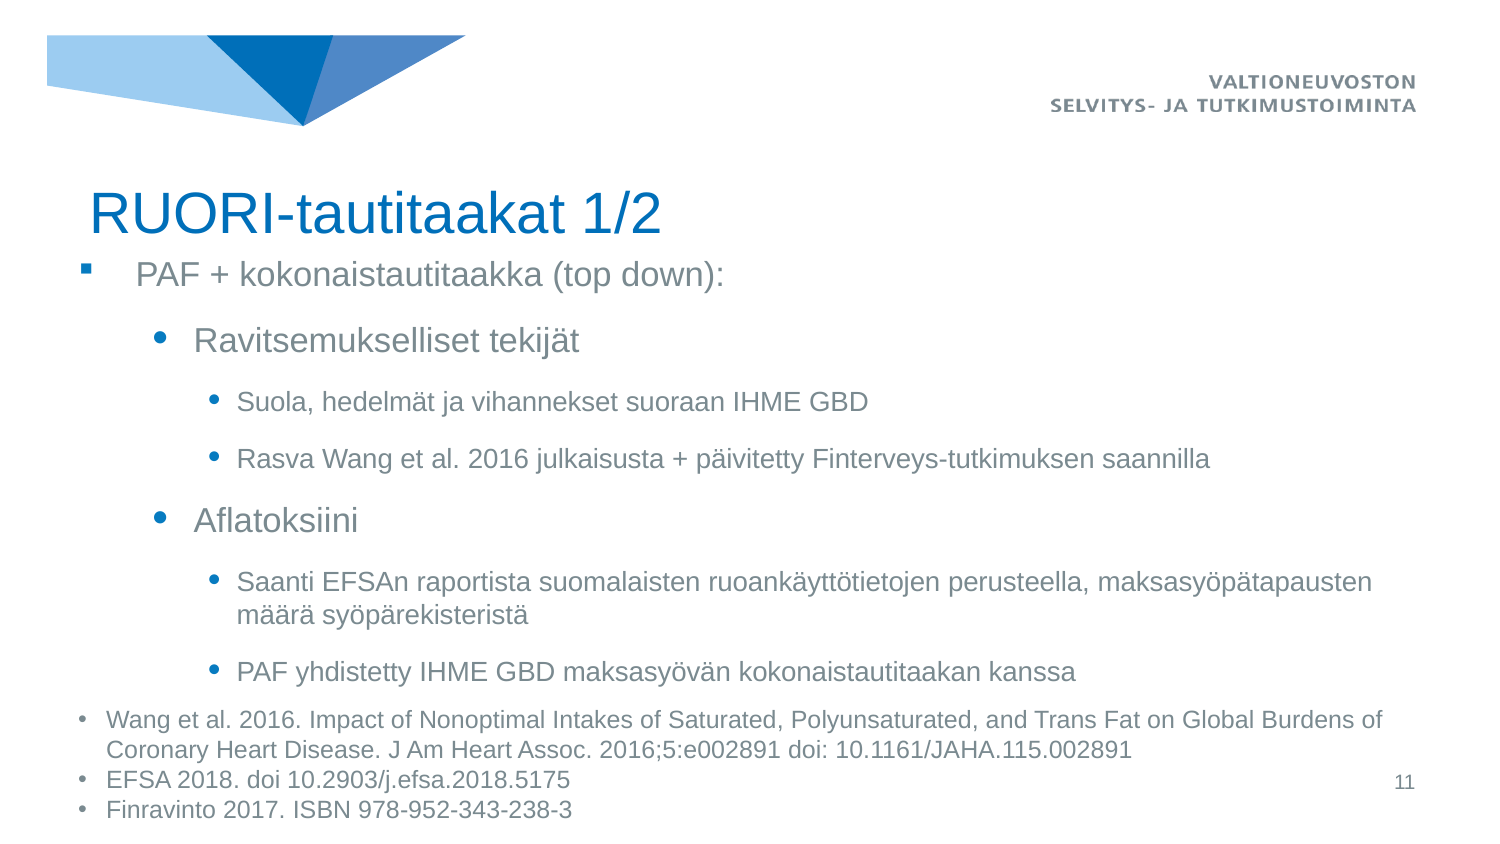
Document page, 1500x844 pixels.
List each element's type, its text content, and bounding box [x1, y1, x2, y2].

picture [1051, 75, 1416, 112]
text_box Wang et al. 2016. Impact of Nonoptimal Intakes of Saturated, Polyunsaturated, and Trans Fat on Global Burdens of Coronary Heart Disease. J Am Heart Assoc. 2016;5:e002891 doi: 10.1161/JAHA.115.002891 EFSA 2018. doi 10.2903/j.efsa.2018.5175 Finravinto 2017. ISBN 978-952-343-238-3 [63, 696, 1446, 831]
list PAF + kokonaistautitaakka (top down): Ravitsemukselliset tekijät Suola, hedelmät ja vihannekset suoraan IHME GBD Rasva Wang et al. 2016 julkaisusta + päivitetty Finterveys-tutkimuksen saannilla Aflatoksiini Saanti EFSAn raportista suomalaisten ruoankäyttötietojen perusteella, maksasyöpätapausten määrä syöpärekisteristä PAF yhdistetty IHME GBD maksasyövän kokonaistautitaakan kanssa [63, 244, 1412, 696]
title RUORI-tautitaakat 1/2 [74, 156, 1425, 272]
